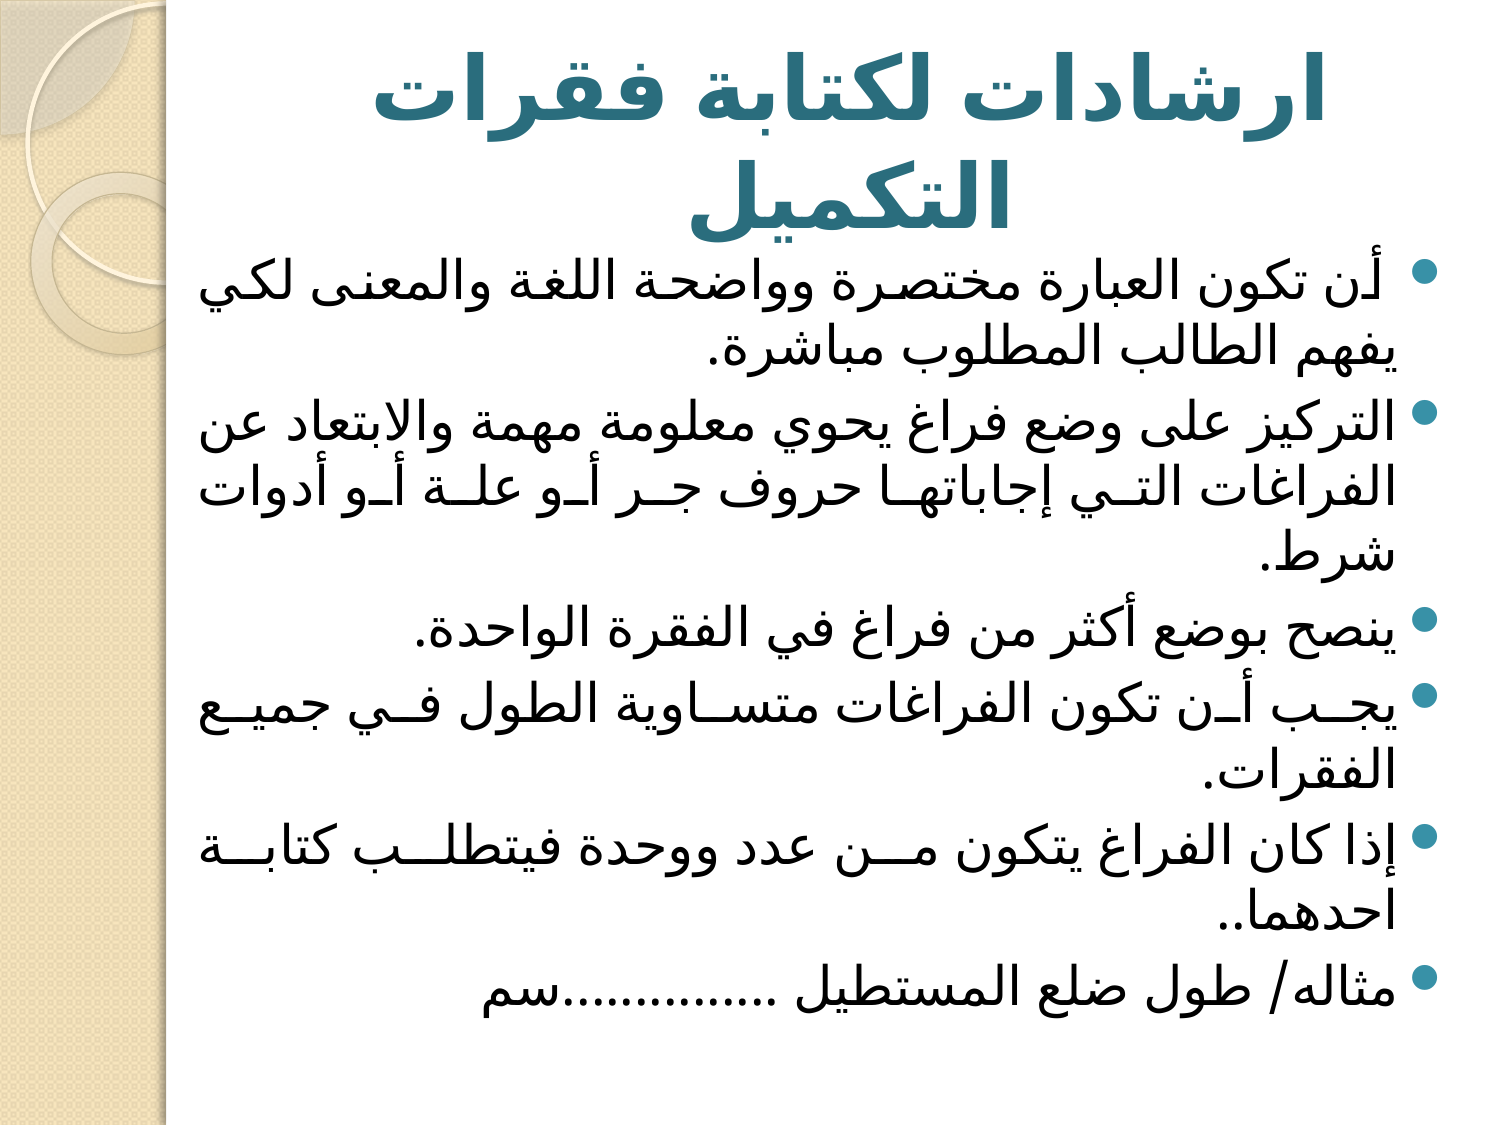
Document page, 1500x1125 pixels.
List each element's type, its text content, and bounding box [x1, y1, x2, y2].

title ارشادات لكتابة فقرات التكميل [235, 45, 1466, 233]
list أن تكون العبارة مختصرة وواضحة اللغة والمعنى لكي يفهم الطالب المطلوب مباشرة. التركيز على وضع فراغ يحوي معلومة مهمة والابتعاد عن الفراغات التي إجاباتها حروف جر أو علة أو أدوات شرط. ينصح بوضع أكثر من فراغ في الفقرة الواحدة. يجب أن تكون الفراغات متساوية الطول في جميع الفقرات. إذا كان الفراغ يتكون من عدد ووحدة فيتطلب كتابة احدهما.. مثاله/ طول ضلع المستطيل ...............سم [183, 237, 1466, 1025]
